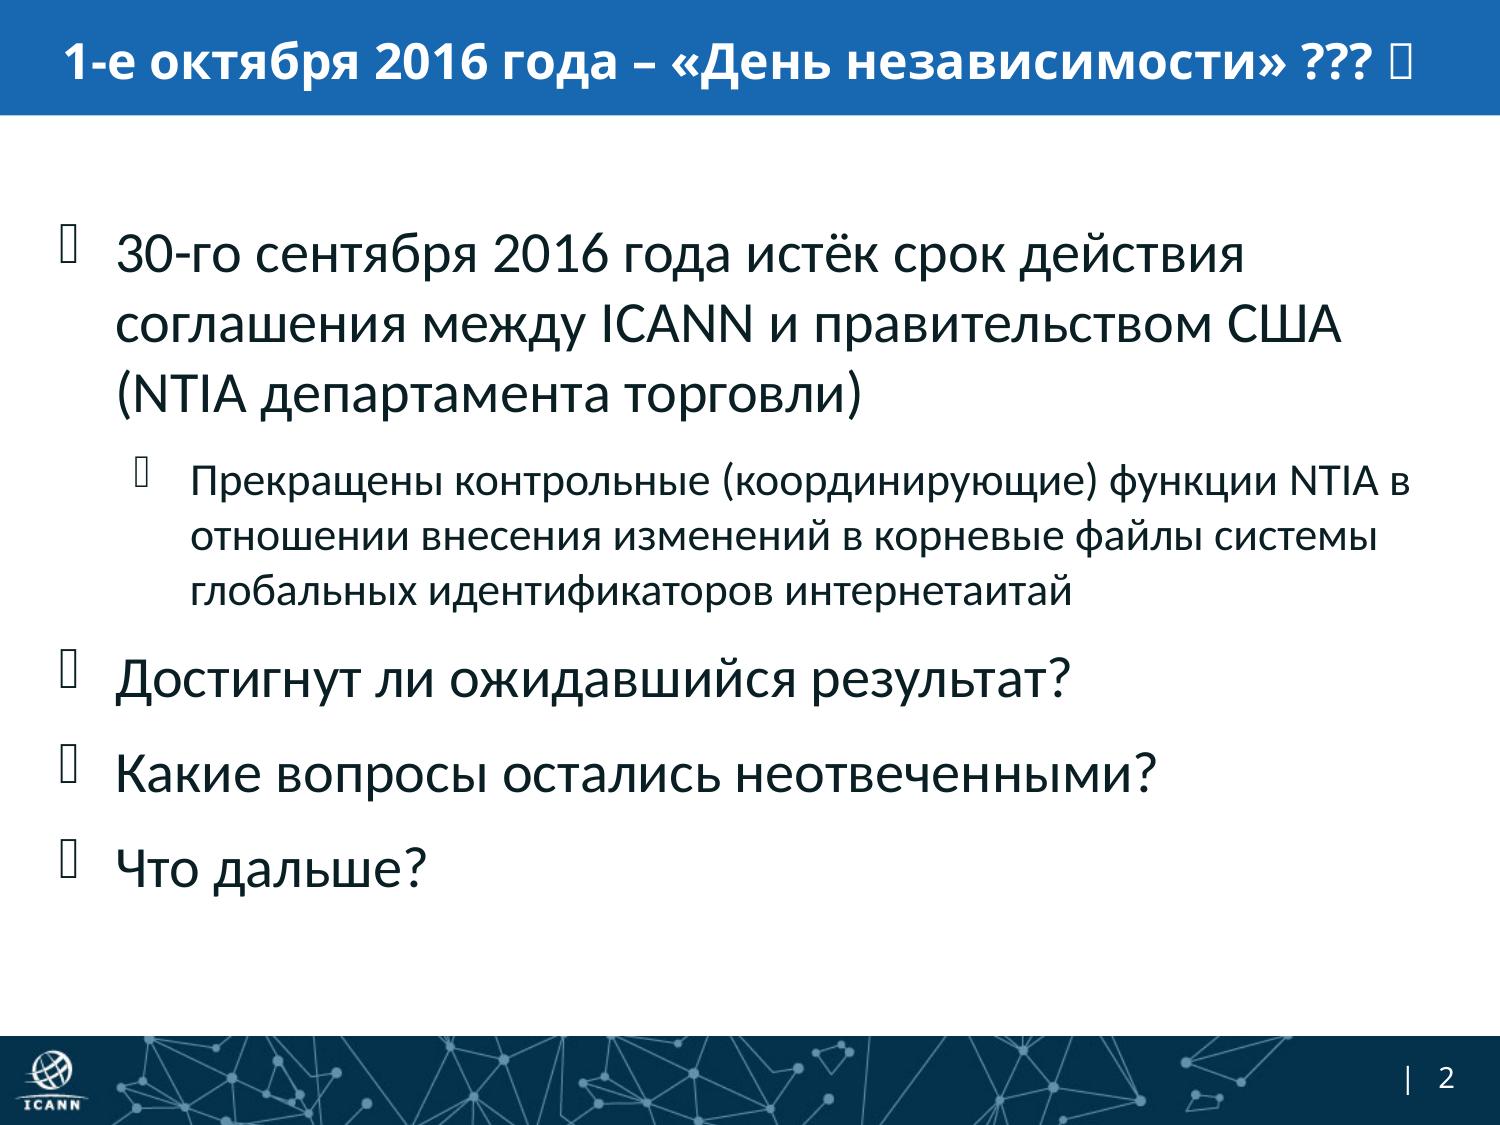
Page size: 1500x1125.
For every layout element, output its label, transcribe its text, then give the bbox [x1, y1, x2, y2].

picture [0, 1036, 1500, 1125]
text_box 30-го сентября 2016 года истёк срок действия соглашения между ICANN и правительством США (NTIA департамента торговли) Прекращены контрольные (координирующие) функции NTIA в отношении внесения изменений в корневые файлы системы глобальных идентификаторов интернетаитай Достигнут ли ожидавшийся результат? Какие вопросы остались неотвеченными? Что дальше? [44, 207, 1443, 907]
title 1-е октября 2016 года – «День независимости» ???  [0, 0, 1500, 116]
